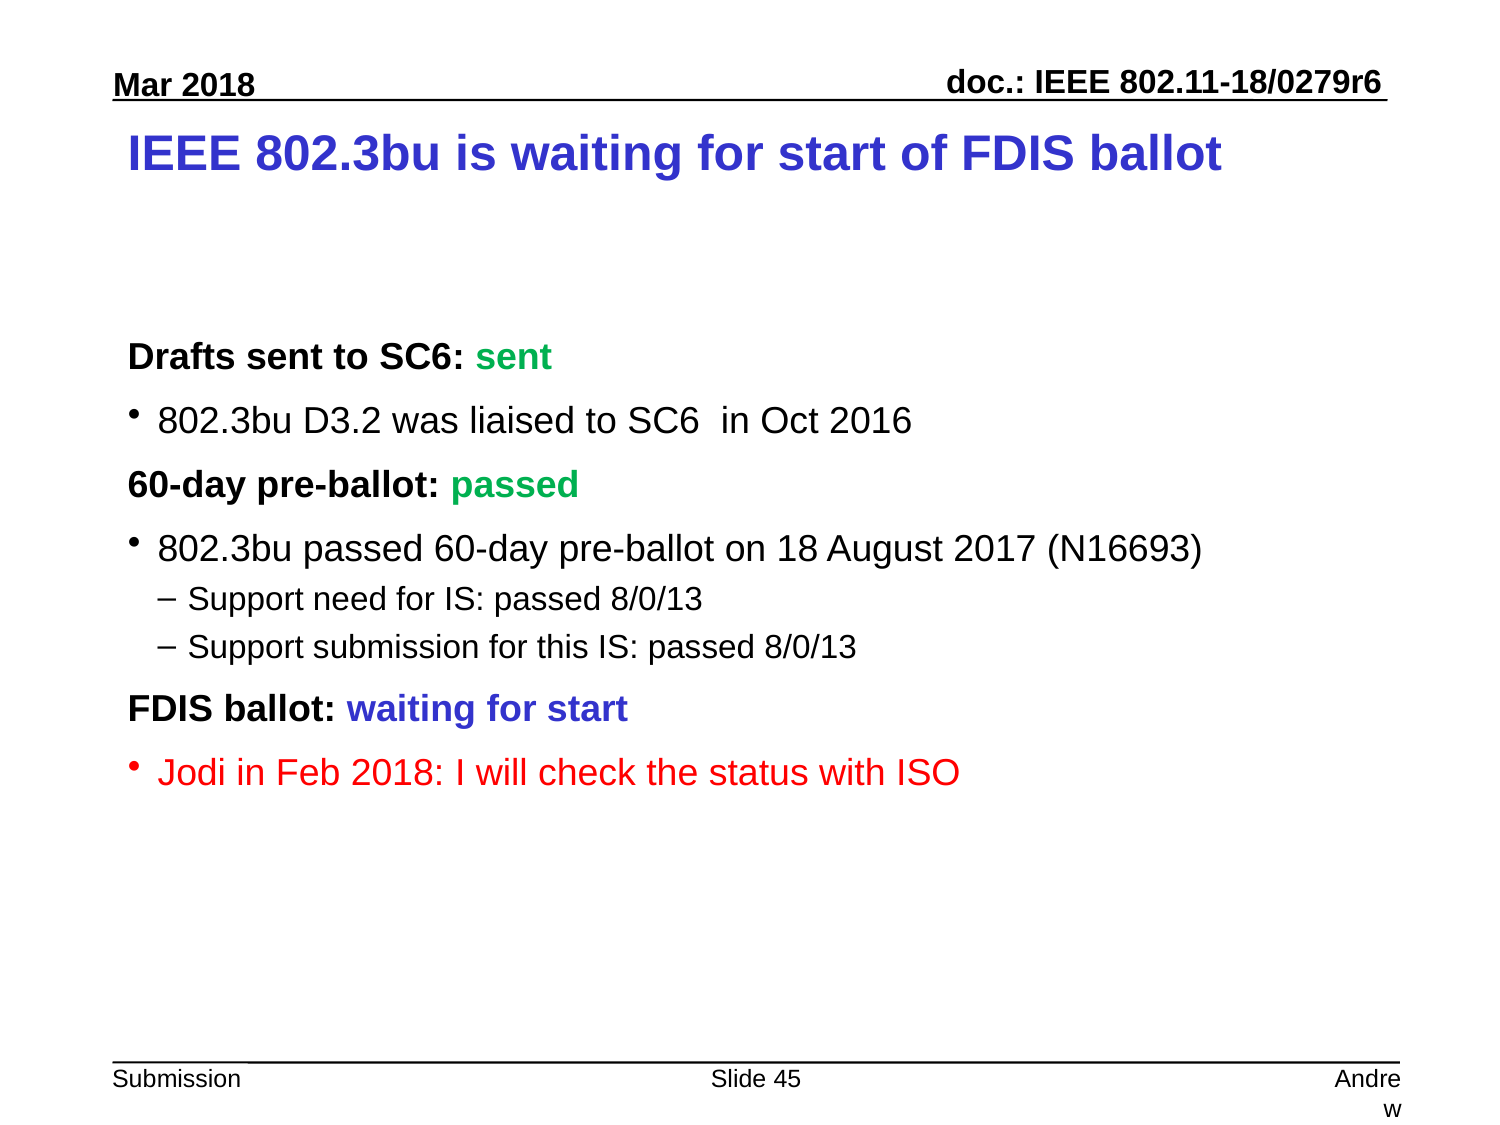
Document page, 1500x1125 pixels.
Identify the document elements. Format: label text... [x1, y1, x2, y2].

slide_number Slide 45 [709, 1061, 803, 1093]
list Drafts sent to SC6: sent 802.3bu D3.2 was liaised to SC6 in Oct 2016 60-day pre-ballot: passed 802.3bu passed 60-day pre-ballot on 18 August 2017 (N16693) Support need for IS: passed 8/0/13 Support submission for this IS: passed 8/0/13 FDIS ballot: waiting for start Jodi in Feb 2018: I will check the status with ISO [112, 324, 1388, 1000]
title IEEE 802.3bu is waiting for start of FDIS ballot [112, 112, 1388, 288]
footer Andrew Myles, Cisco [1320, 1061, 1402, 1093]
